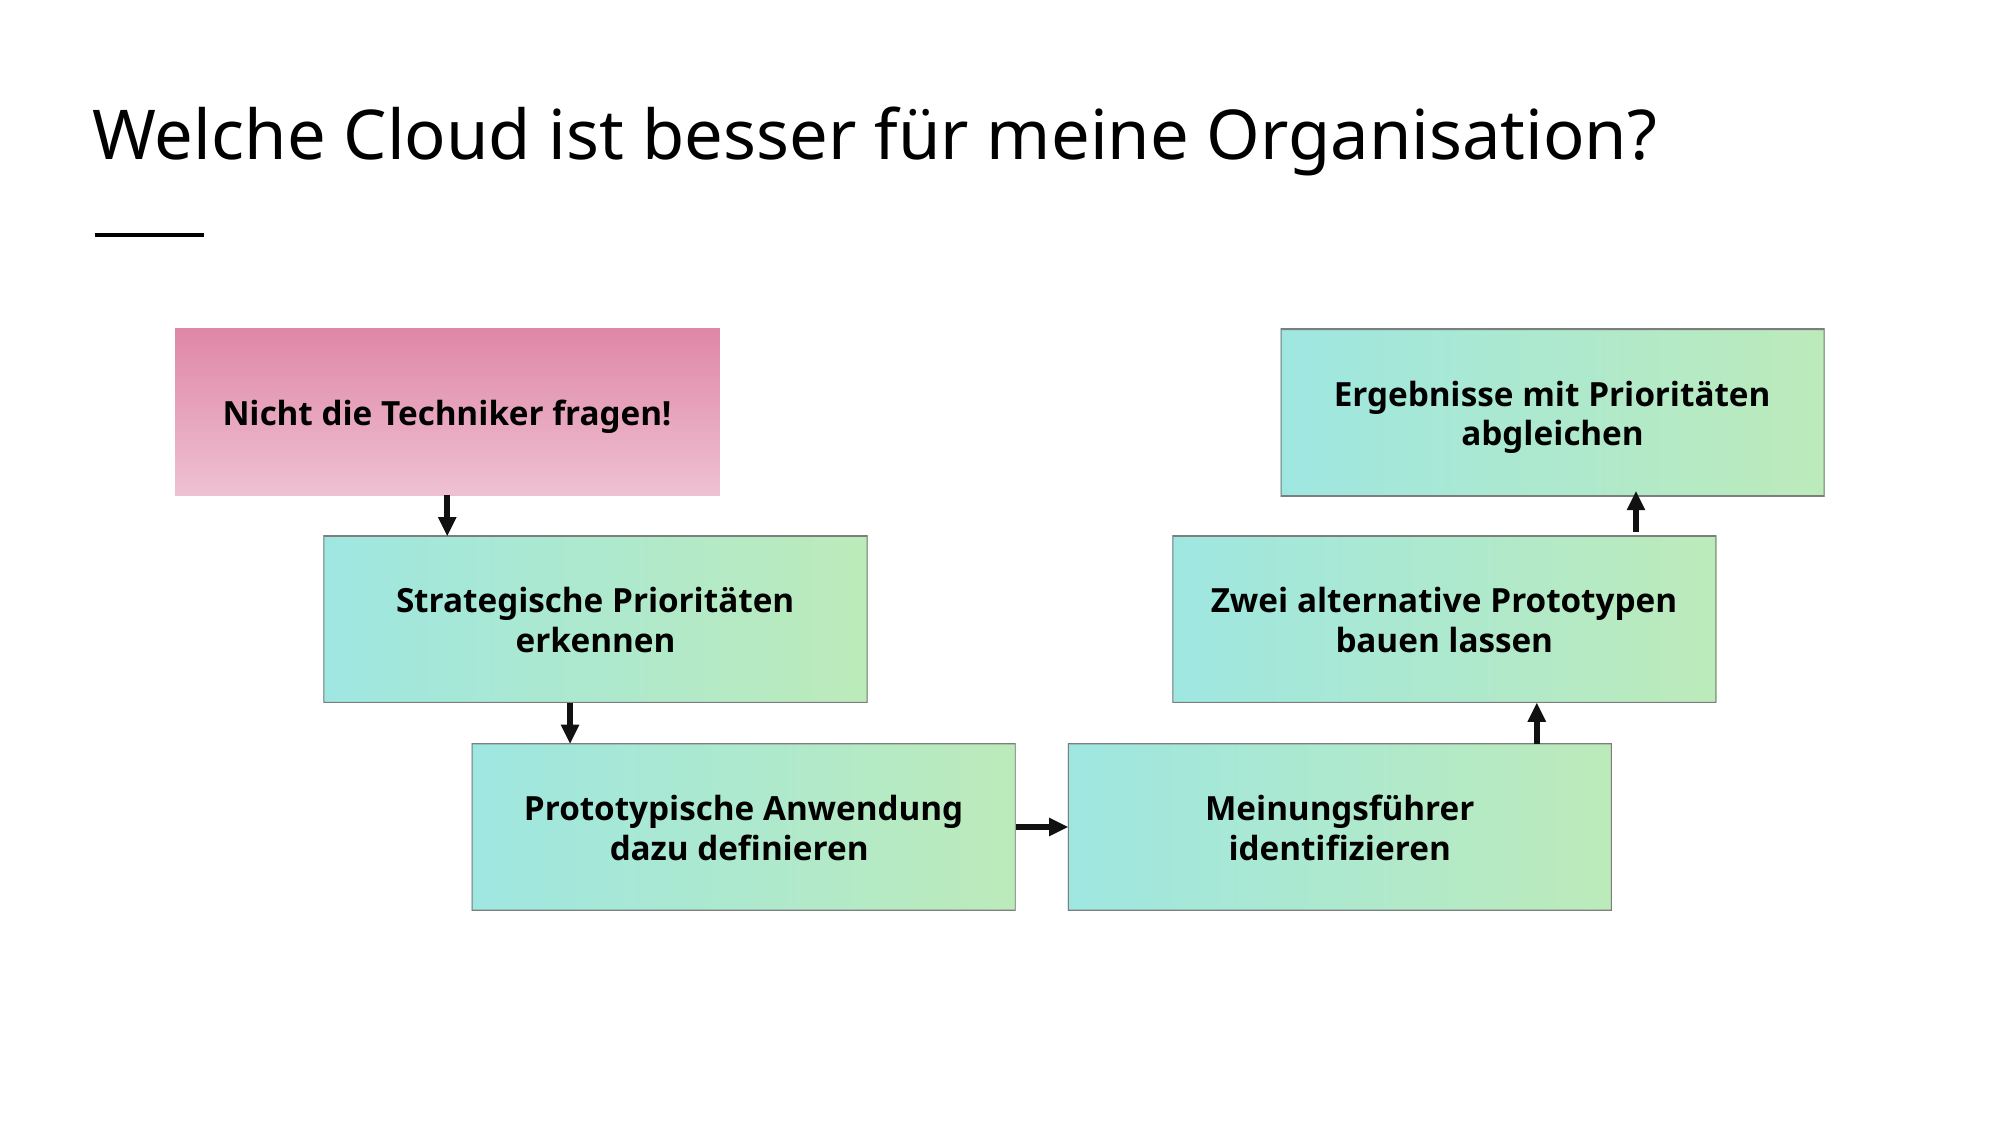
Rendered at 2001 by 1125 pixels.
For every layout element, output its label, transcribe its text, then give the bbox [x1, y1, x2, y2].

title Welche Cloud ist besser für meine Organisation? [77, 67, 1803, 197]
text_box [323, 328, 1825, 911]
text_box Nicht die Techniker fragen! [175, 328, 323, 496]
